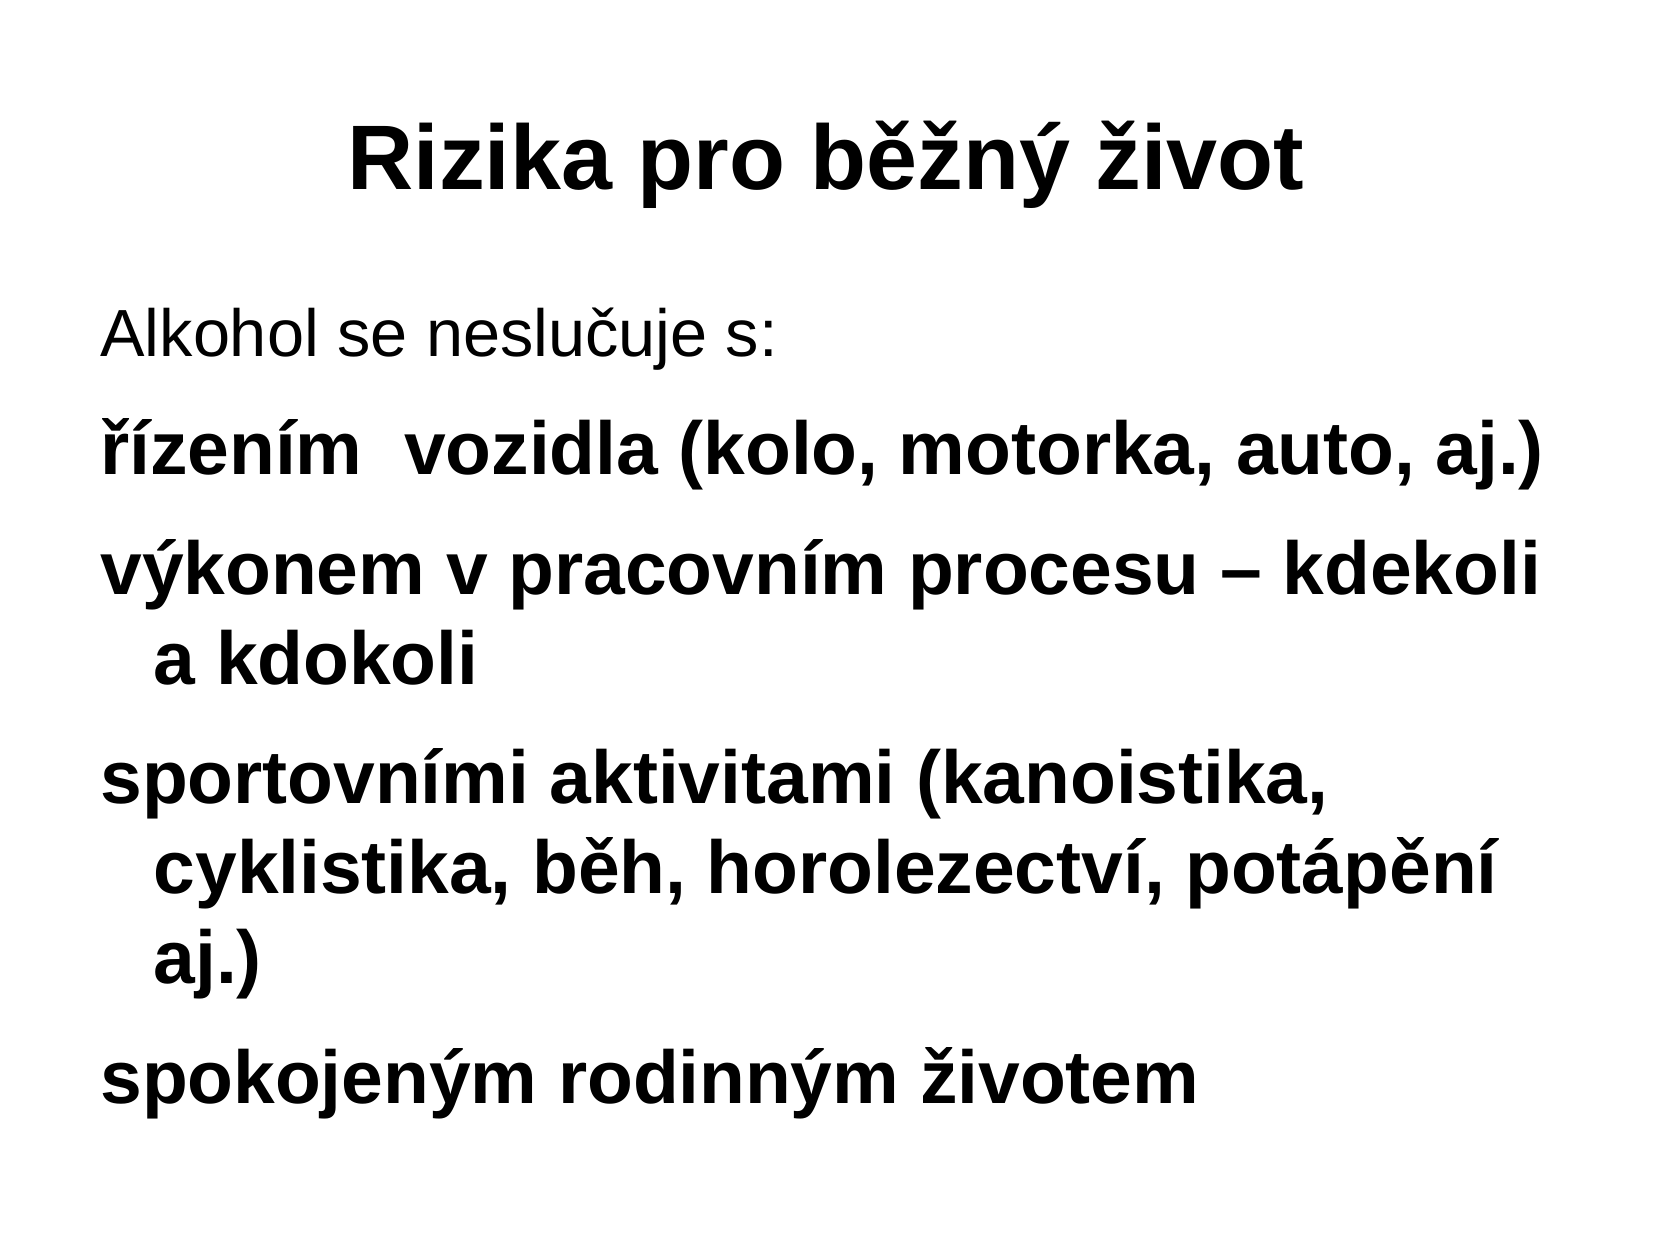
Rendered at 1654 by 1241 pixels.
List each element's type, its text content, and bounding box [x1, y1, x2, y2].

title Rizika pro běžný život [82, 49, 1571, 257]
list Alkohol se neslučuje s: řízením vozidla (kolo, motorka, auto, aj.) výkonem v pracovním procesu – kdekoli a kdokoli sportovními aktivitami (kanoistika, cyklistika, běh, horolezectví, potápění aj.) spokojeným rodinným životem [82, 290, 1571, 1109]
